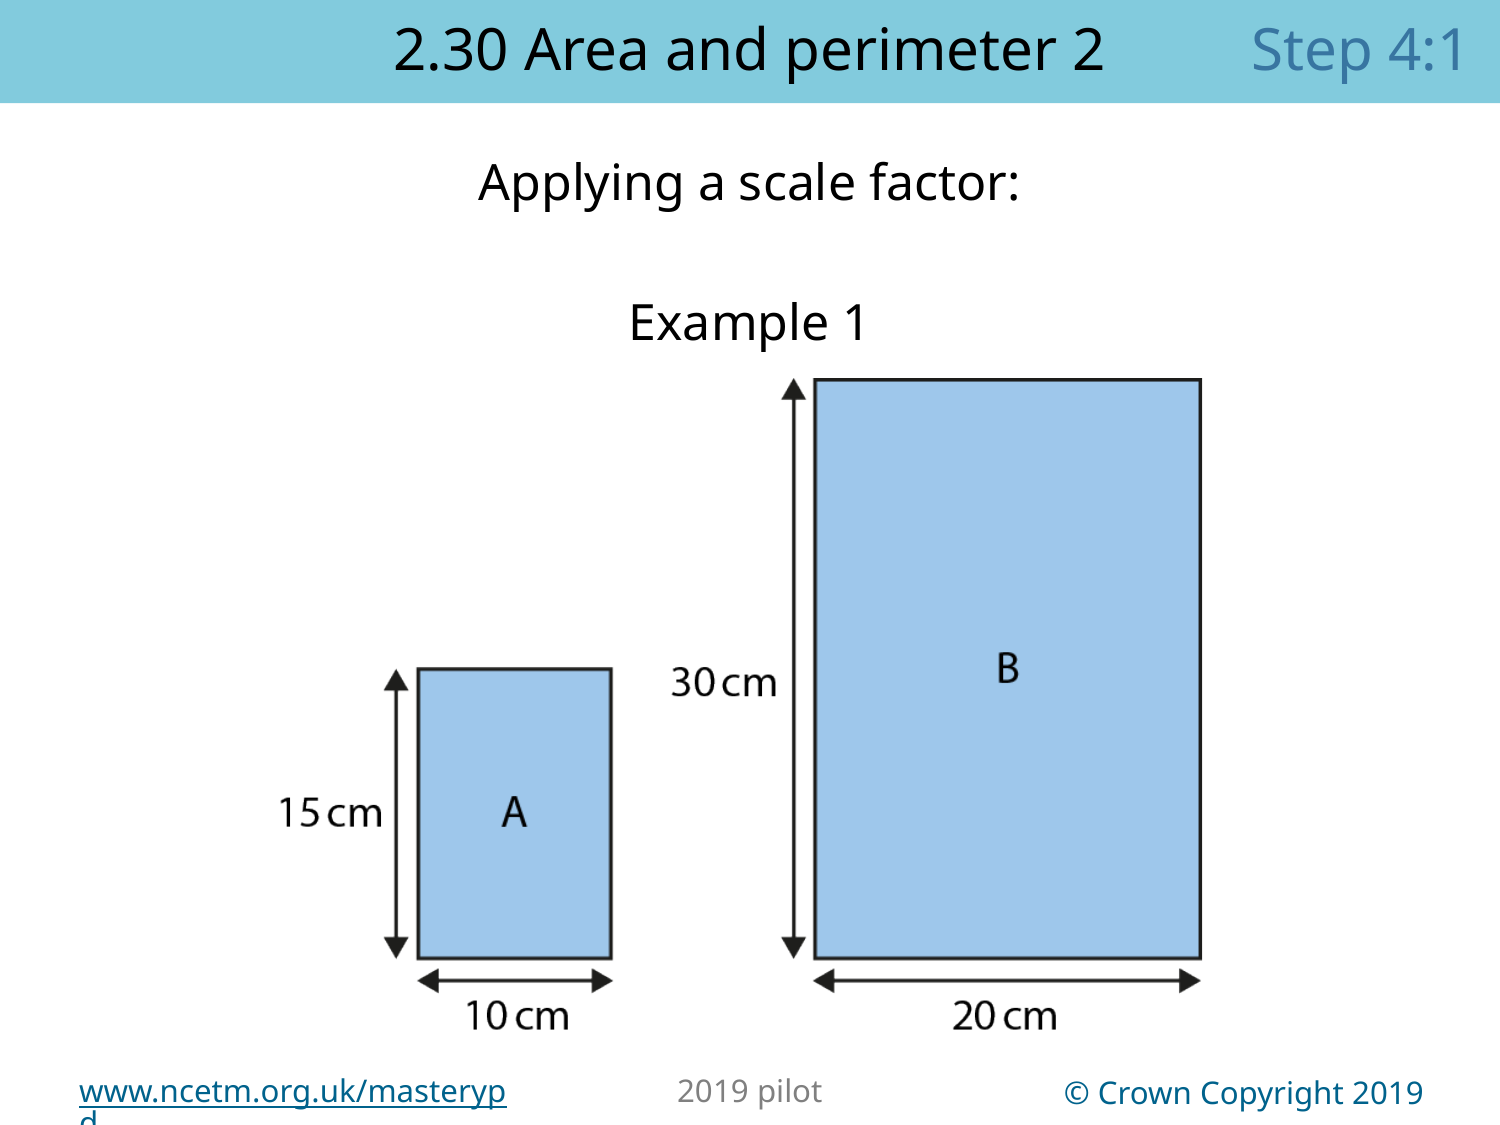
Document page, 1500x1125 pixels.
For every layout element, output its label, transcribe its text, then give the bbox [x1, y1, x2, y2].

picture [246, 378, 1254, 1041]
text_box Example 1 [45, 282, 1455, 358]
list Step 4:1 [0, 0, 1500, 104]
text_box Applying a scale factor: [45, 143, 1455, 218]
